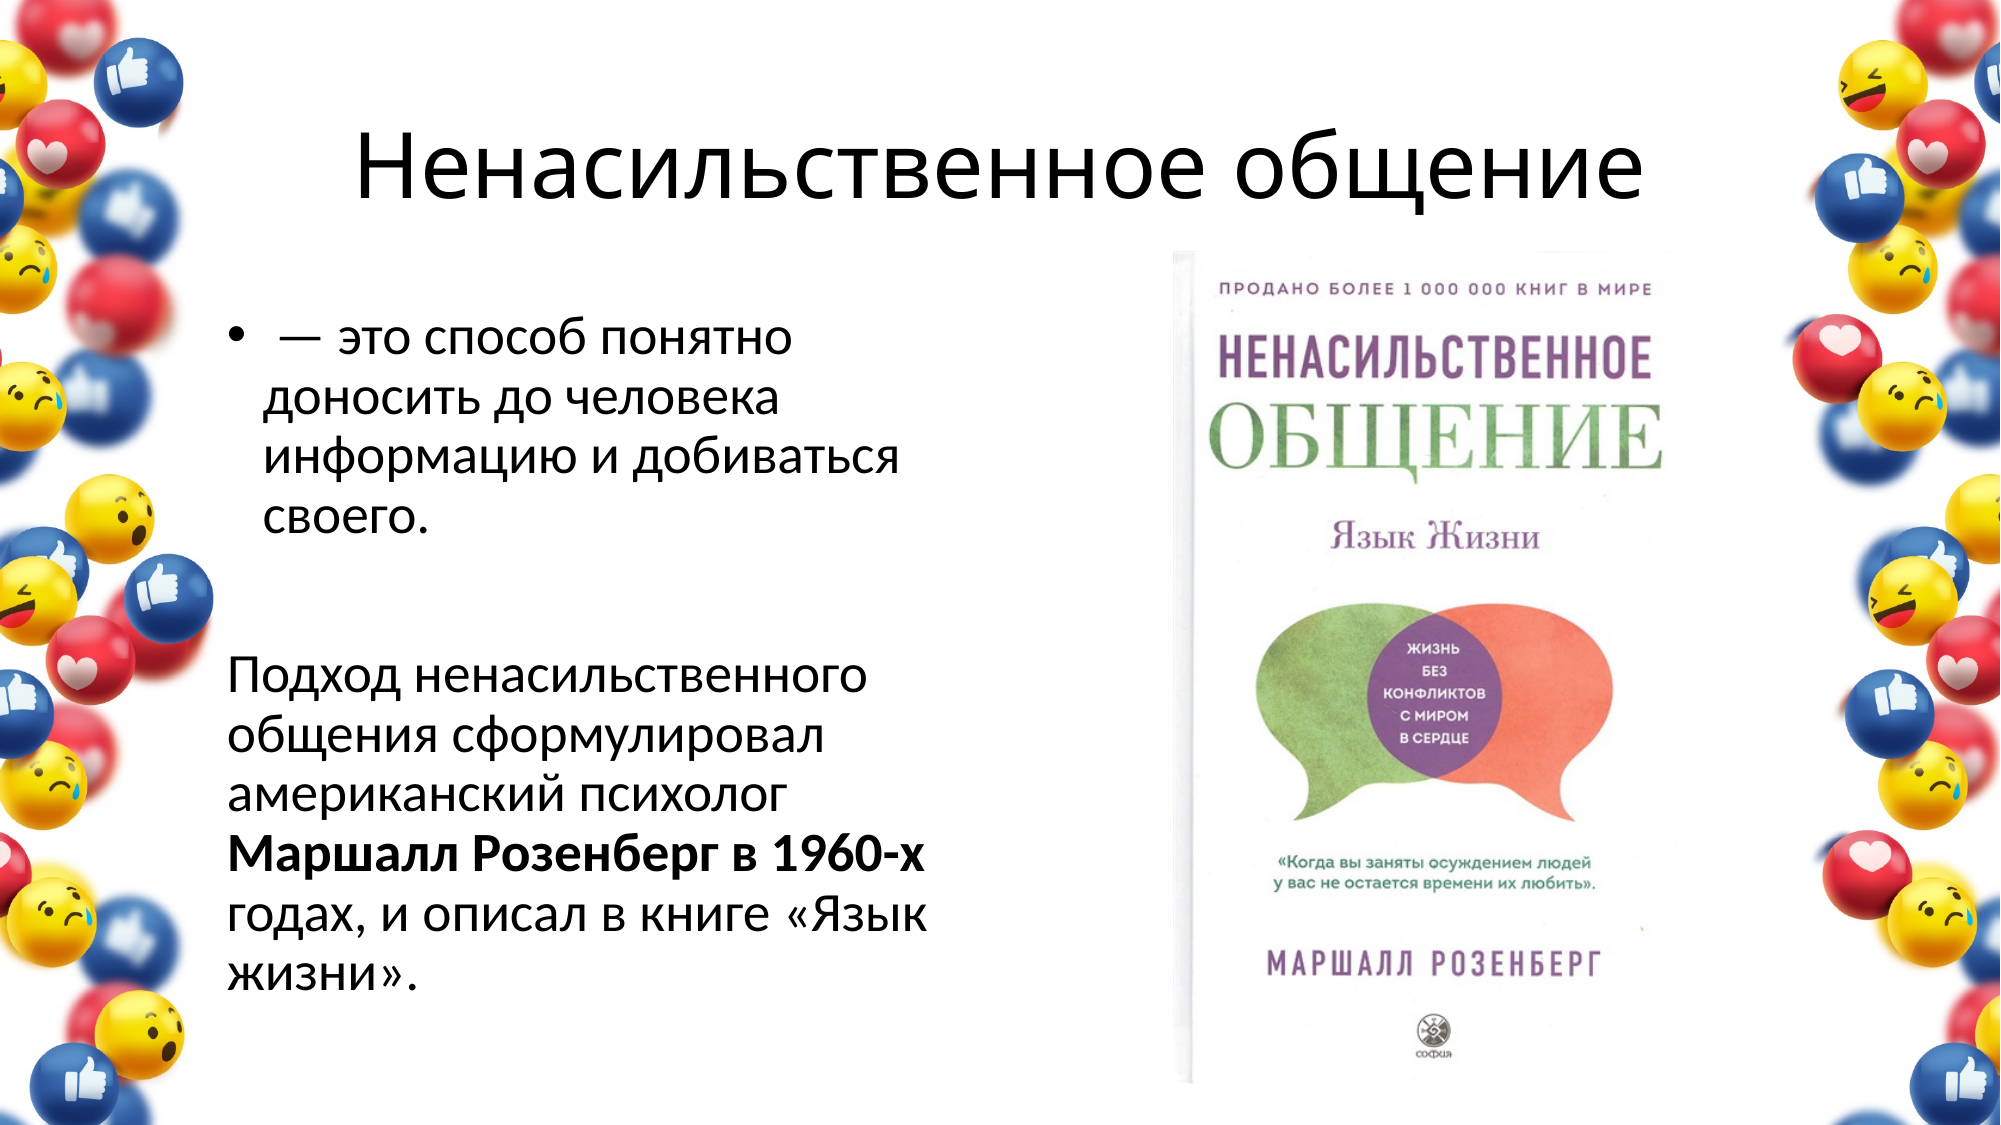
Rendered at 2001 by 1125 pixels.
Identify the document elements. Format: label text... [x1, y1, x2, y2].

picture [0, 0, 2000, 1125]
title Ненасильственное общение [137, 59, 1863, 278]
list — это способ понятно доносить до человека информацию и добиваться своего. Подход ненасильственного общения сформулировал американский психолог Маршалл Розенберг в 1960-х годах, и описал в книге «Язык жизни». [211, 299, 988, 1014]
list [1173, 251, 1679, 1084]
